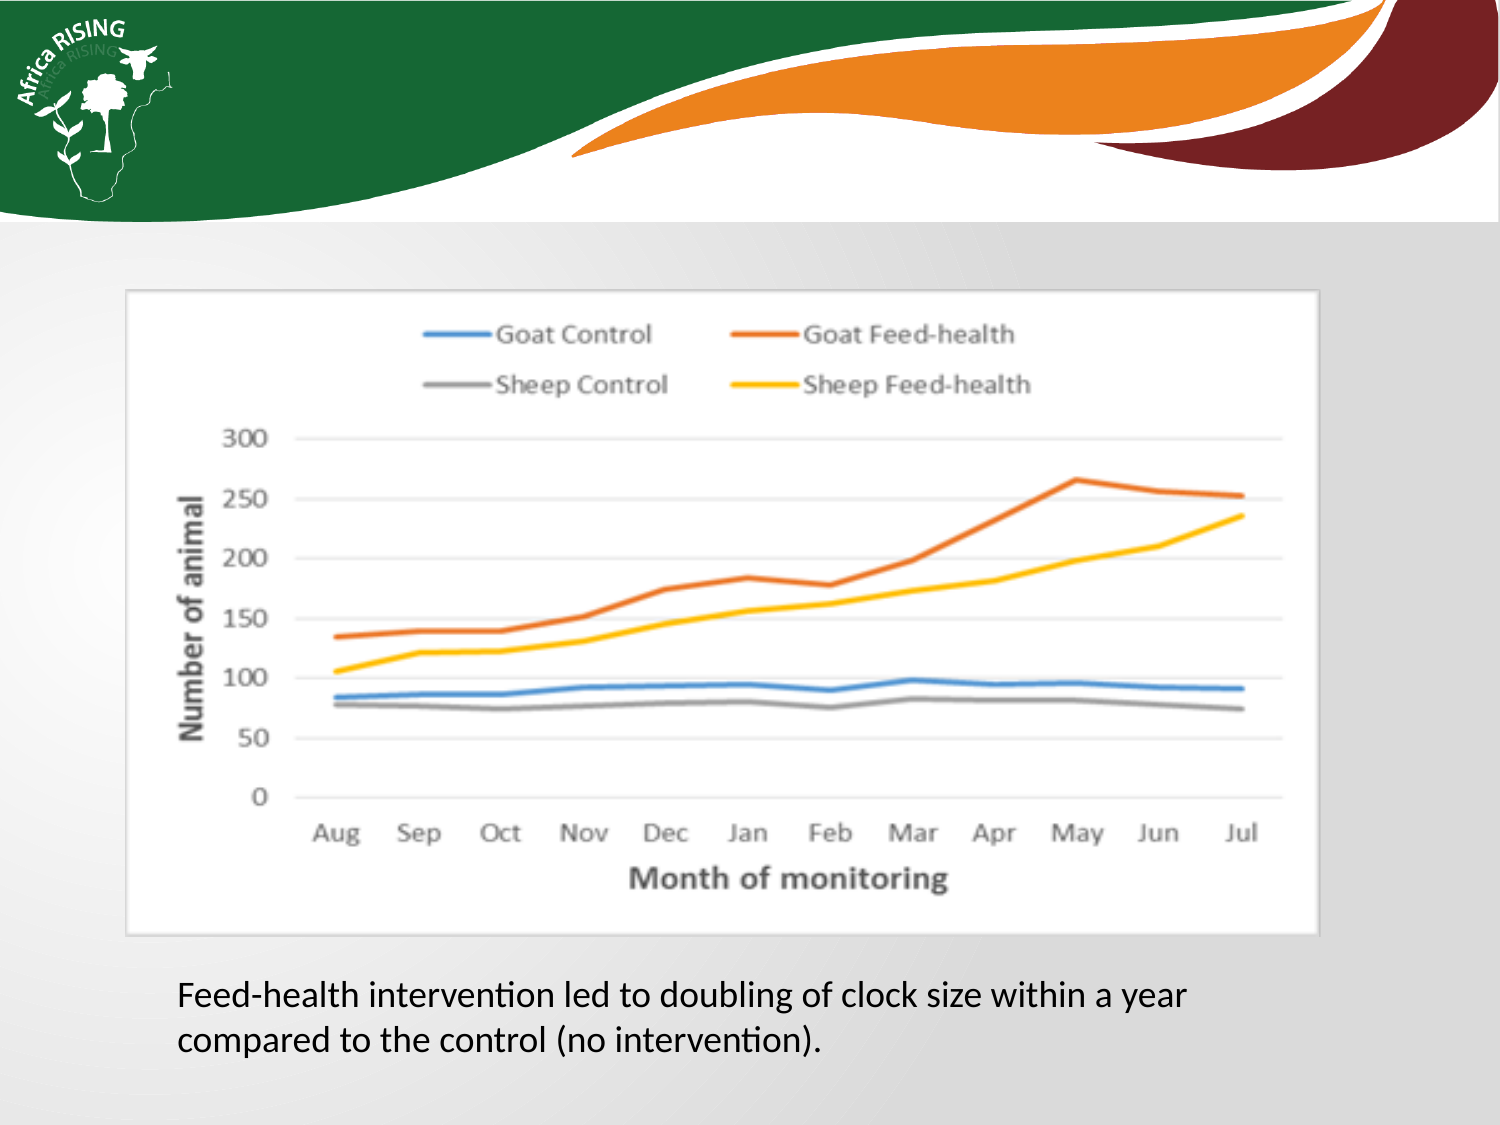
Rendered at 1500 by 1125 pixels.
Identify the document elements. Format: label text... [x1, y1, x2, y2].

text_box Feed-health intervention led to doubling of clock size within a year compared to the control (no intervention). [162, 962, 1323, 1068]
picture [0, 0, 1499, 222]
picture [124, 287, 1323, 938]
